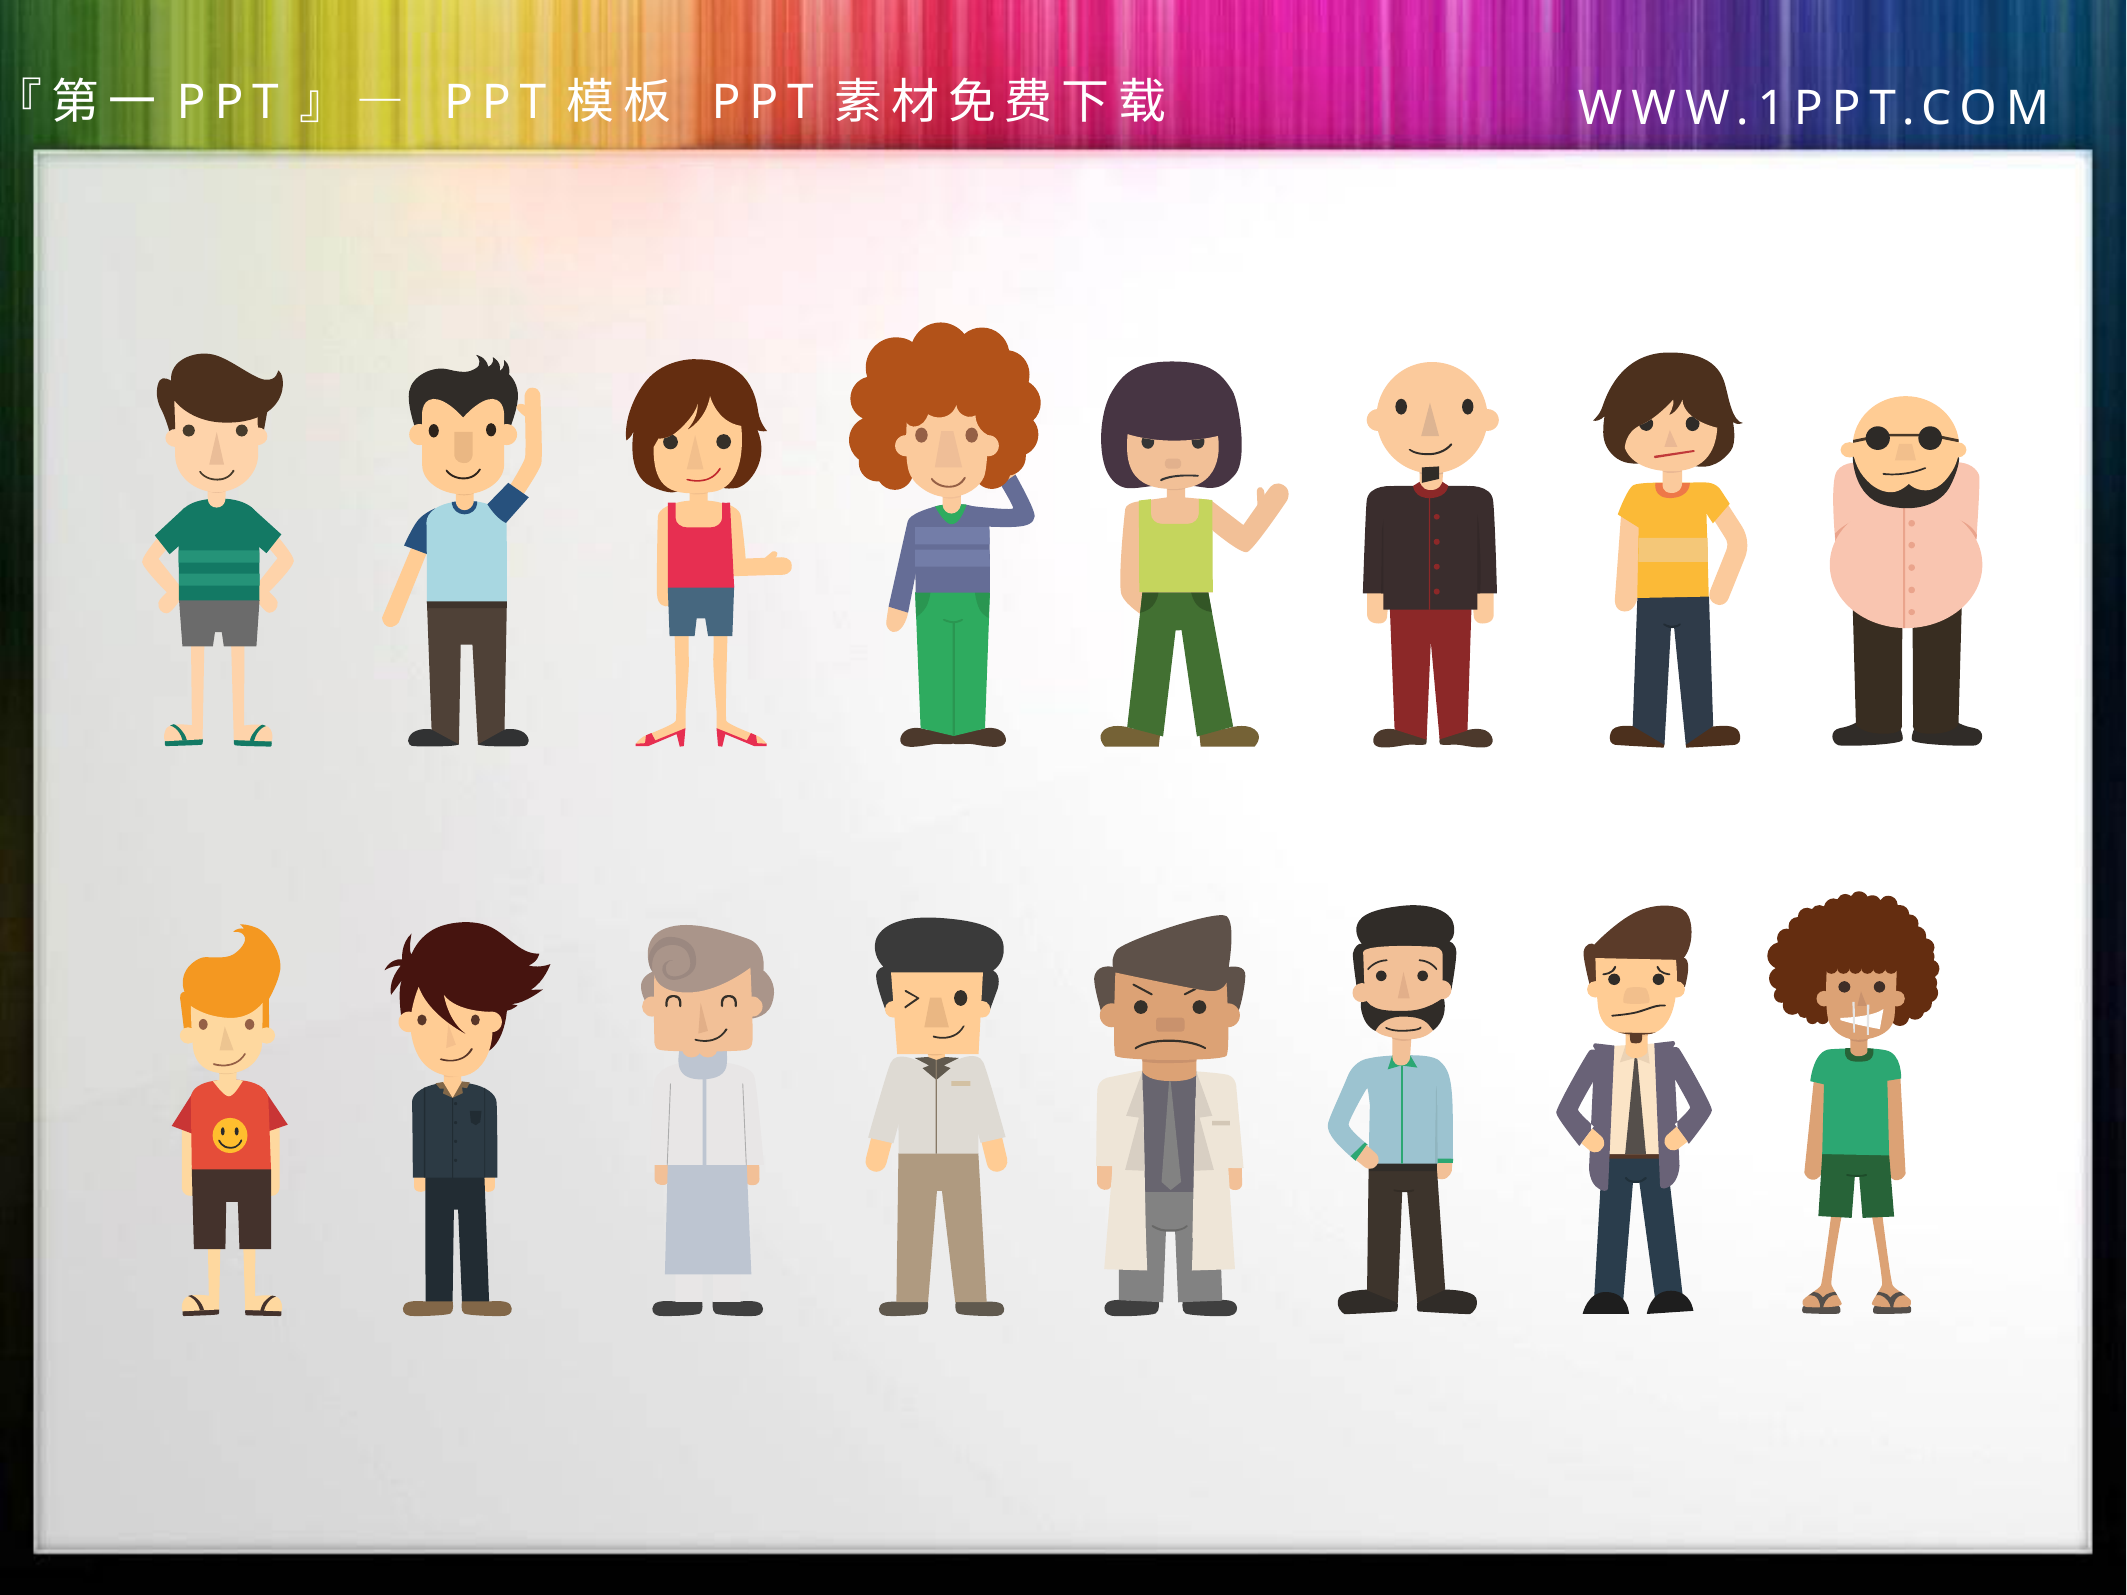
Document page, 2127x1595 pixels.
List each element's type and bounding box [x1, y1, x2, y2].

text_box [171, 923, 289, 1317]
text_box [1555, 902, 1713, 1315]
text_box [1362, 361, 1499, 750]
text_box [639, 918, 778, 1317]
text_box [863, 914, 1009, 1317]
picture [0, 0, 2127, 1595]
text_box [381, 354, 544, 748]
text_box [384, 918, 551, 1317]
text_box [848, 322, 1041, 749]
text_box [1091, 908, 1247, 1318]
text_box [141, 350, 295, 747]
text_box [1828, 395, 1987, 747]
text_box [623, 358, 793, 747]
text_box [1326, 901, 1480, 1315]
text_box [1592, 351, 1750, 748]
text_box [1767, 891, 1940, 1315]
text_box [1094, 361, 1293, 747]
